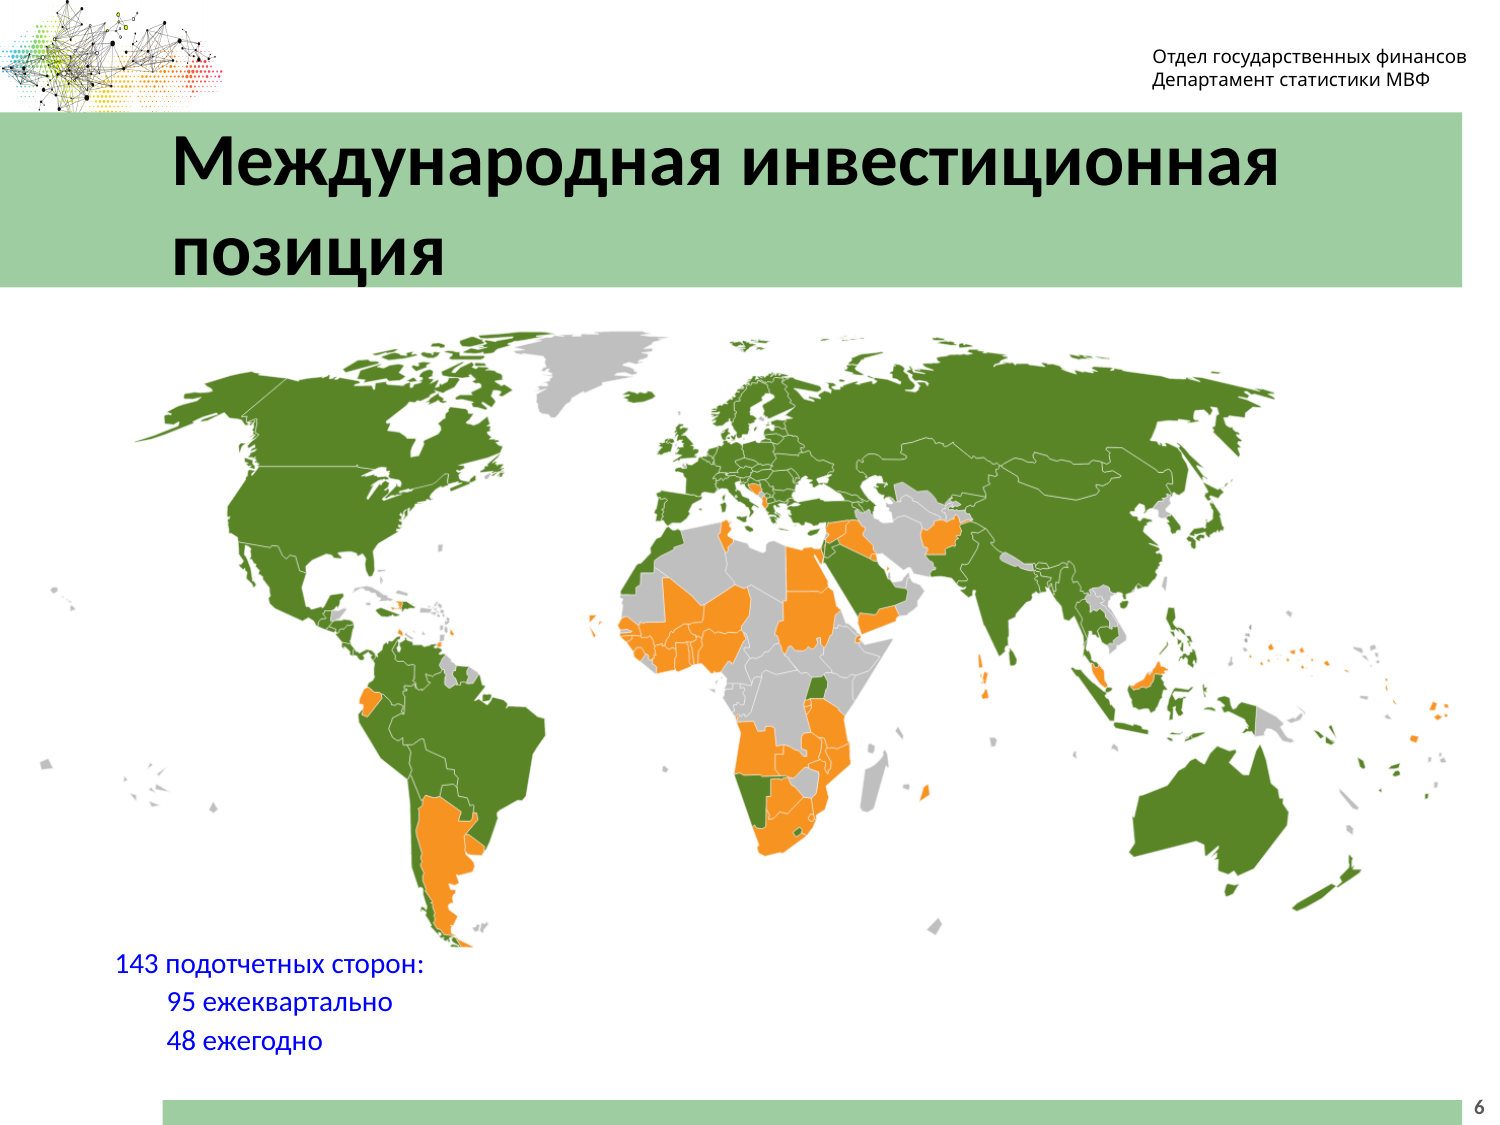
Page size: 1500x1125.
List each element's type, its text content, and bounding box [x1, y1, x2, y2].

text_box 143 подотчетных сторон: 95 ежеквартально 48 ежегодно [99, 988, 1450, 1075]
title Международная инвестиционная позиция [0, 112, 1463, 288]
picture [0, 0, 225, 112]
text_box Отдел государственных финансов Департамент статистики МВФ [1137, 37, 1500, 98]
picture [24, 311, 1468, 988]
slide_number 6 [1441, 1074, 1500, 1125]
